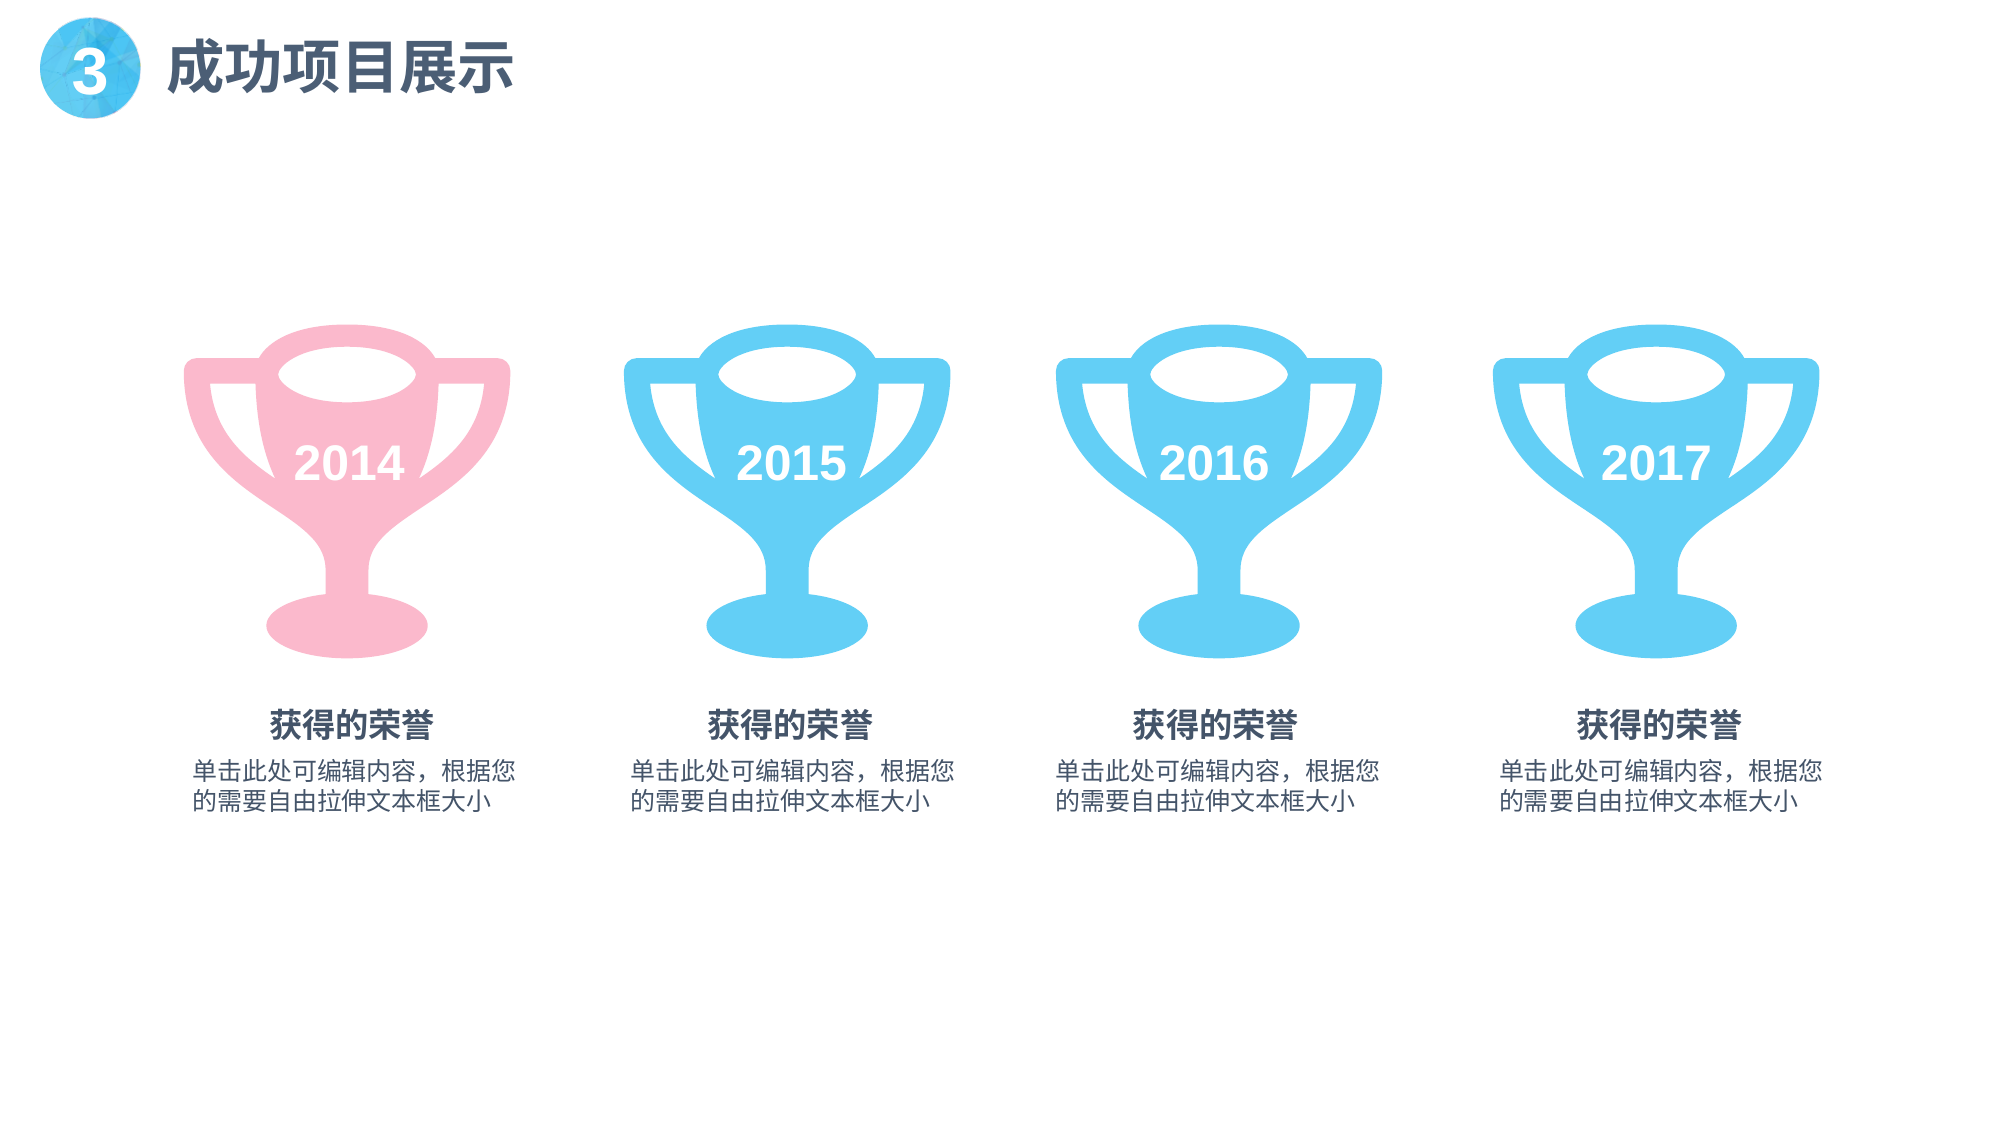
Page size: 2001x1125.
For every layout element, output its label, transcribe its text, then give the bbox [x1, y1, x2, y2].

text_box 单击此处可编辑内容，根据您的需要自由拉伸文本框大小 [630, 755, 962, 816]
text_box 2016 [1140, 430, 1289, 491]
text_box 单击此处可编辑内容，根据您的需要自由拉伸文本框大小 [192, 755, 524, 816]
text_box 单击此处可编辑内容，根据您的需要自由拉伸文本框大小 [1499, 755, 1831, 816]
text_box 2015 [717, 430, 866, 491]
text_box 获得的荣誉 [1499, 704, 1820, 745]
text_box 2017 [1582, 430, 1731, 491]
text_box 获得的荣誉 [630, 704, 951, 745]
text_box 单击此处可编辑内容，根据您的需要自由拉伸文本框大小 [1055, 755, 1388, 816]
text_box 2014 [275, 430, 424, 491]
text_box 获得的荣誉 [1055, 704, 1377, 745]
text_box [1055, 324, 1383, 659]
text_box [1492, 324, 1820, 659]
text_box [183, 324, 511, 659]
text_box 获得的荣誉 [192, 704, 513, 745]
text_box [623, 324, 951, 659]
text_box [40, 18, 698, 119]
